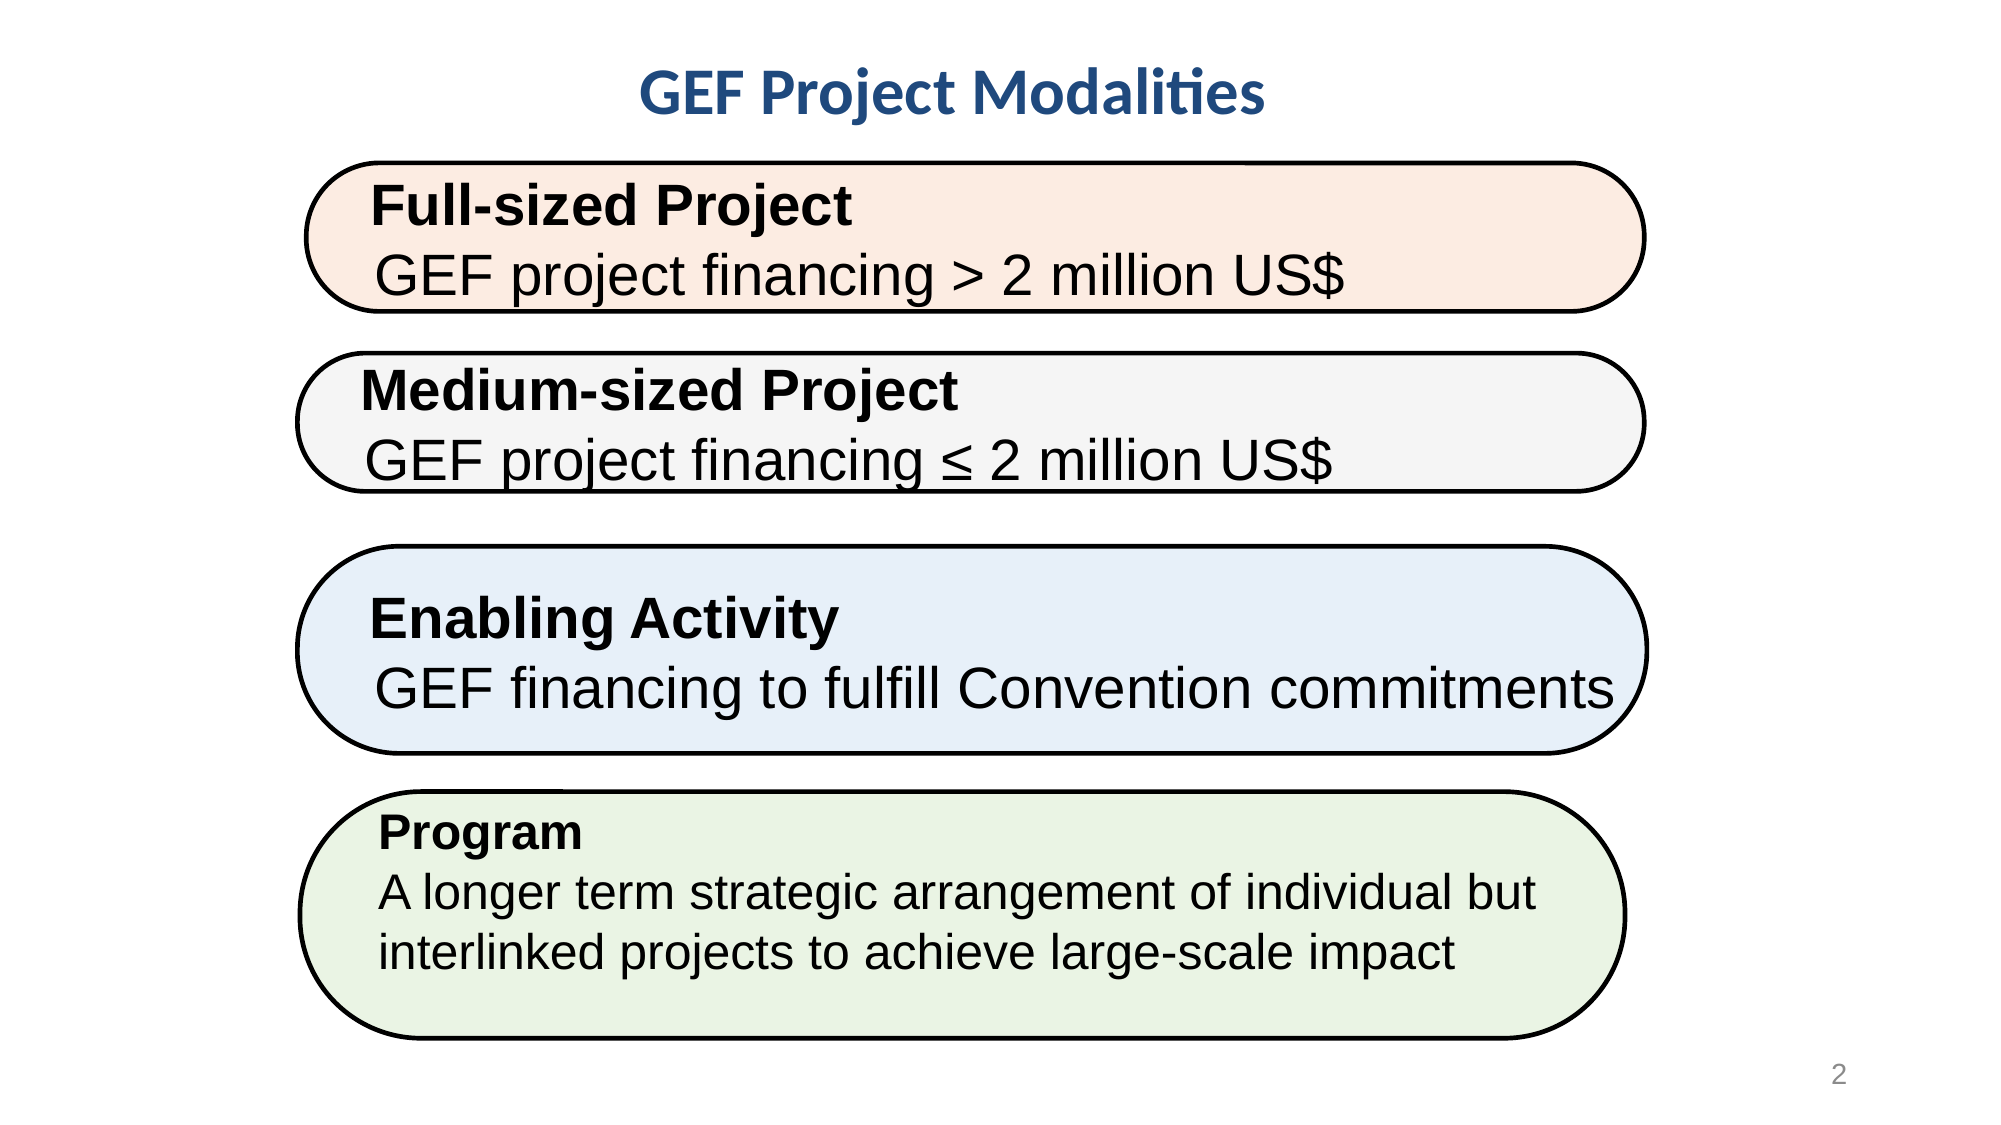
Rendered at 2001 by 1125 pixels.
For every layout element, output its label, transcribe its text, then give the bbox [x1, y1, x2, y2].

text_box Enabling Activity GEF financing to fulfill Convention commitments [297, 546, 1647, 754]
slide_number 2 [1412, 1042, 1863, 1103]
text_box Medium-sized Project GEF project financing ≤ 2 million US$ [297, 353, 1645, 492]
text_box Full-sized Project GEF project financing > 2 million US$ [306, 162, 1645, 312]
title GEF Project Modalities [306, 0, 1600, 203]
text_box Program A longer term strategic arrangement of individual but interlinked projects to achieve large-scale impact [299, 791, 1626, 1039]
